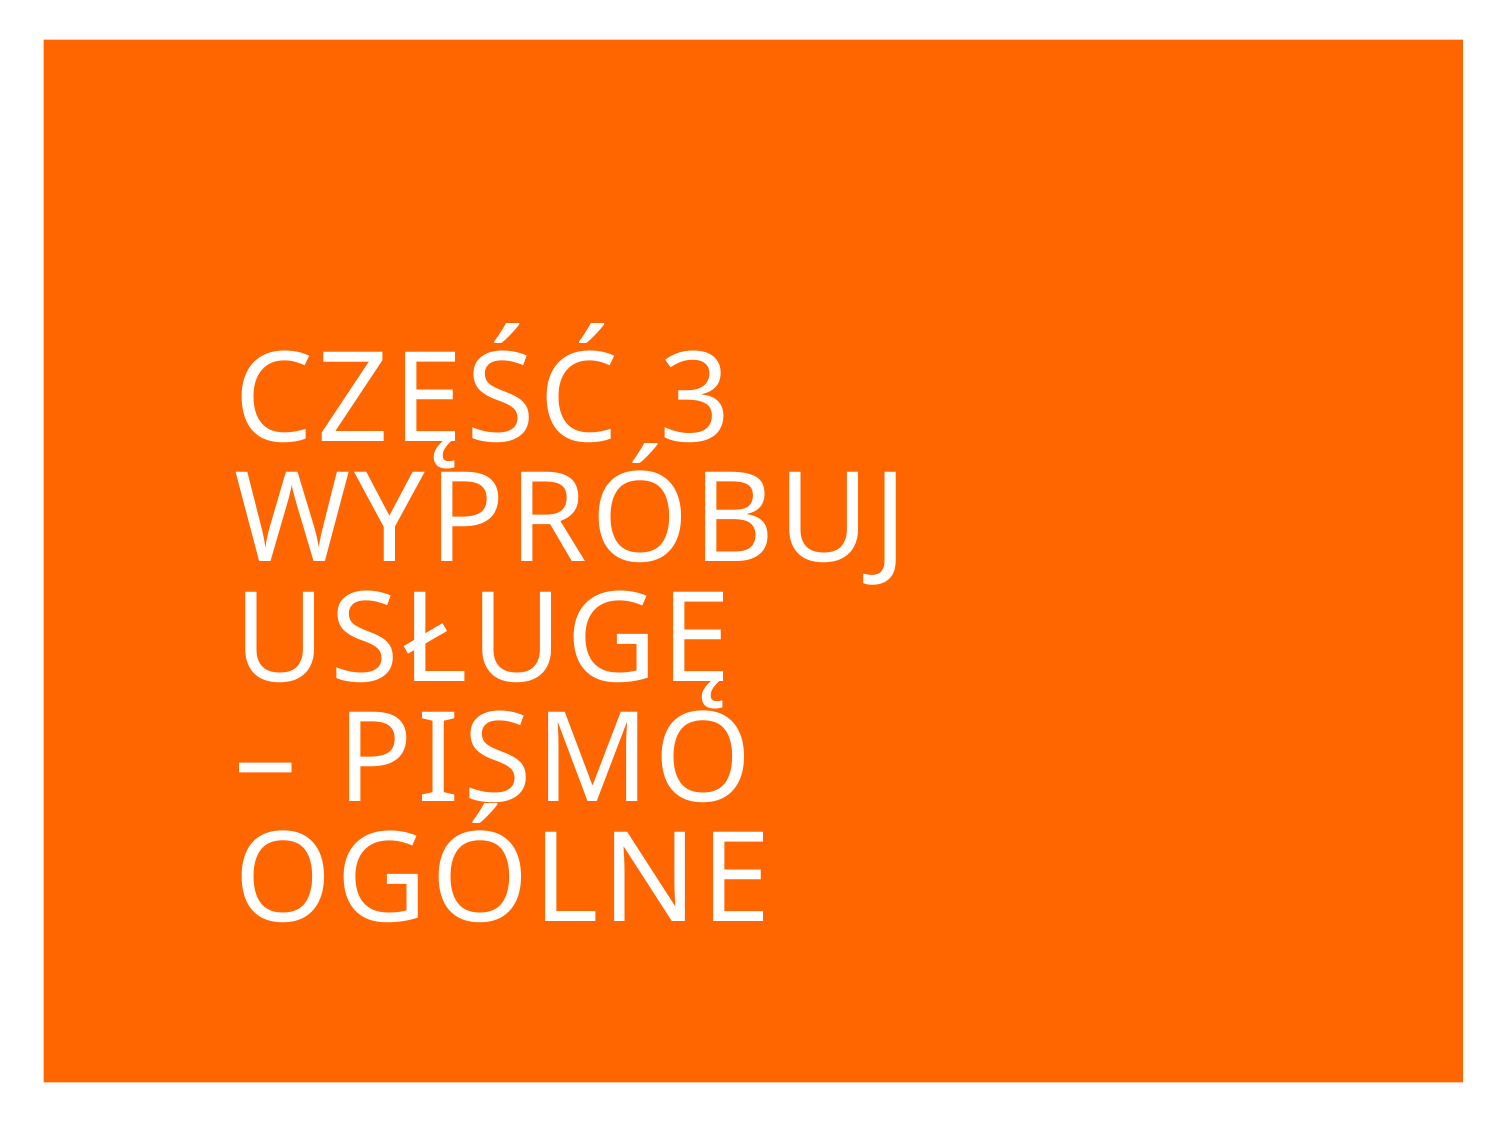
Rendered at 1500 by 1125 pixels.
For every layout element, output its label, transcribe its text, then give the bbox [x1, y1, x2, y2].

title Część 3 Wypróbuj usługę – pismo ogólne [219, 208, 1310, 953]
